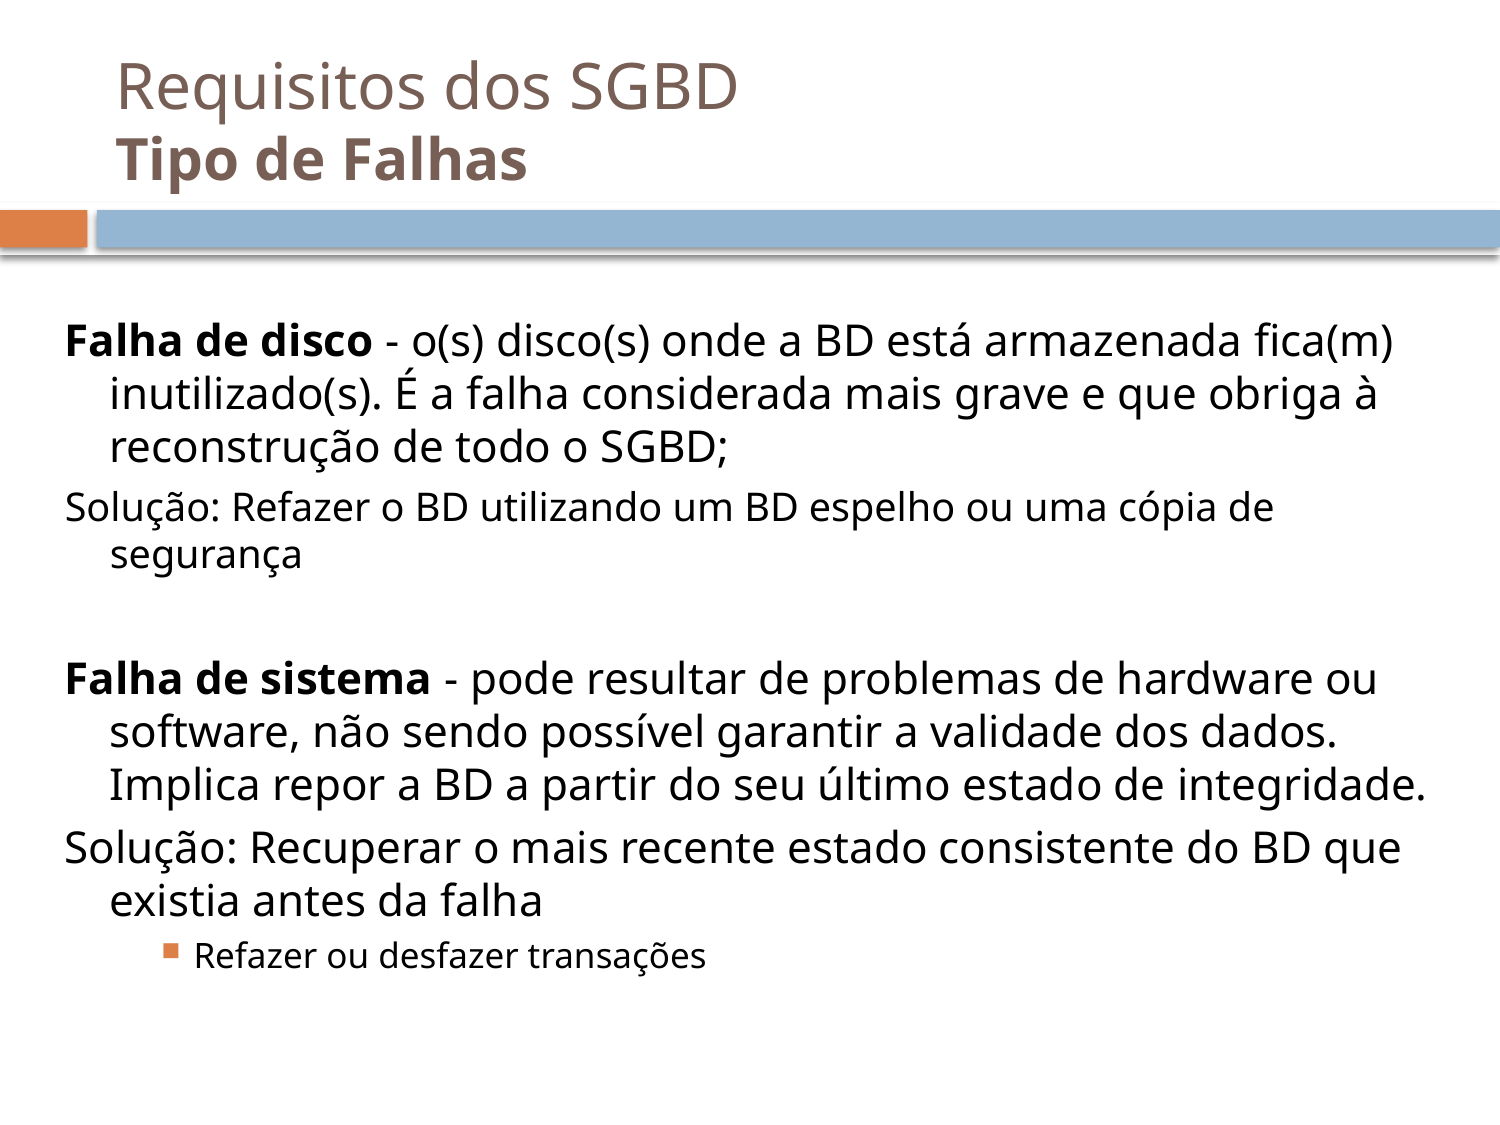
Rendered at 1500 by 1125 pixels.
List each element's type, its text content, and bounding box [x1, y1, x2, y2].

title Requisitos dos SGBD Tipo de Falhas [100, 37, 1438, 200]
list Falha de disco - o(s) disco(s) onde a BD está armazenada fica(m) inutilizado(s). É a falha considerada mais grave e que obriga à reconstrução de todo o SGBD; Solução: Refazer o BD utilizando um BD espelho ou uma cópia de segurança Falha de sistema - pode resultar de problemas de hardware ou software, não sendo possível garantir a validade dos dados. Implica repor a BD a partir do seu último estado de integridade. Solução: Recuperar o mais recente estado consistente do BD que existia antes da falha Refazer ou desfazer transações [50, 304, 1450, 1043]
